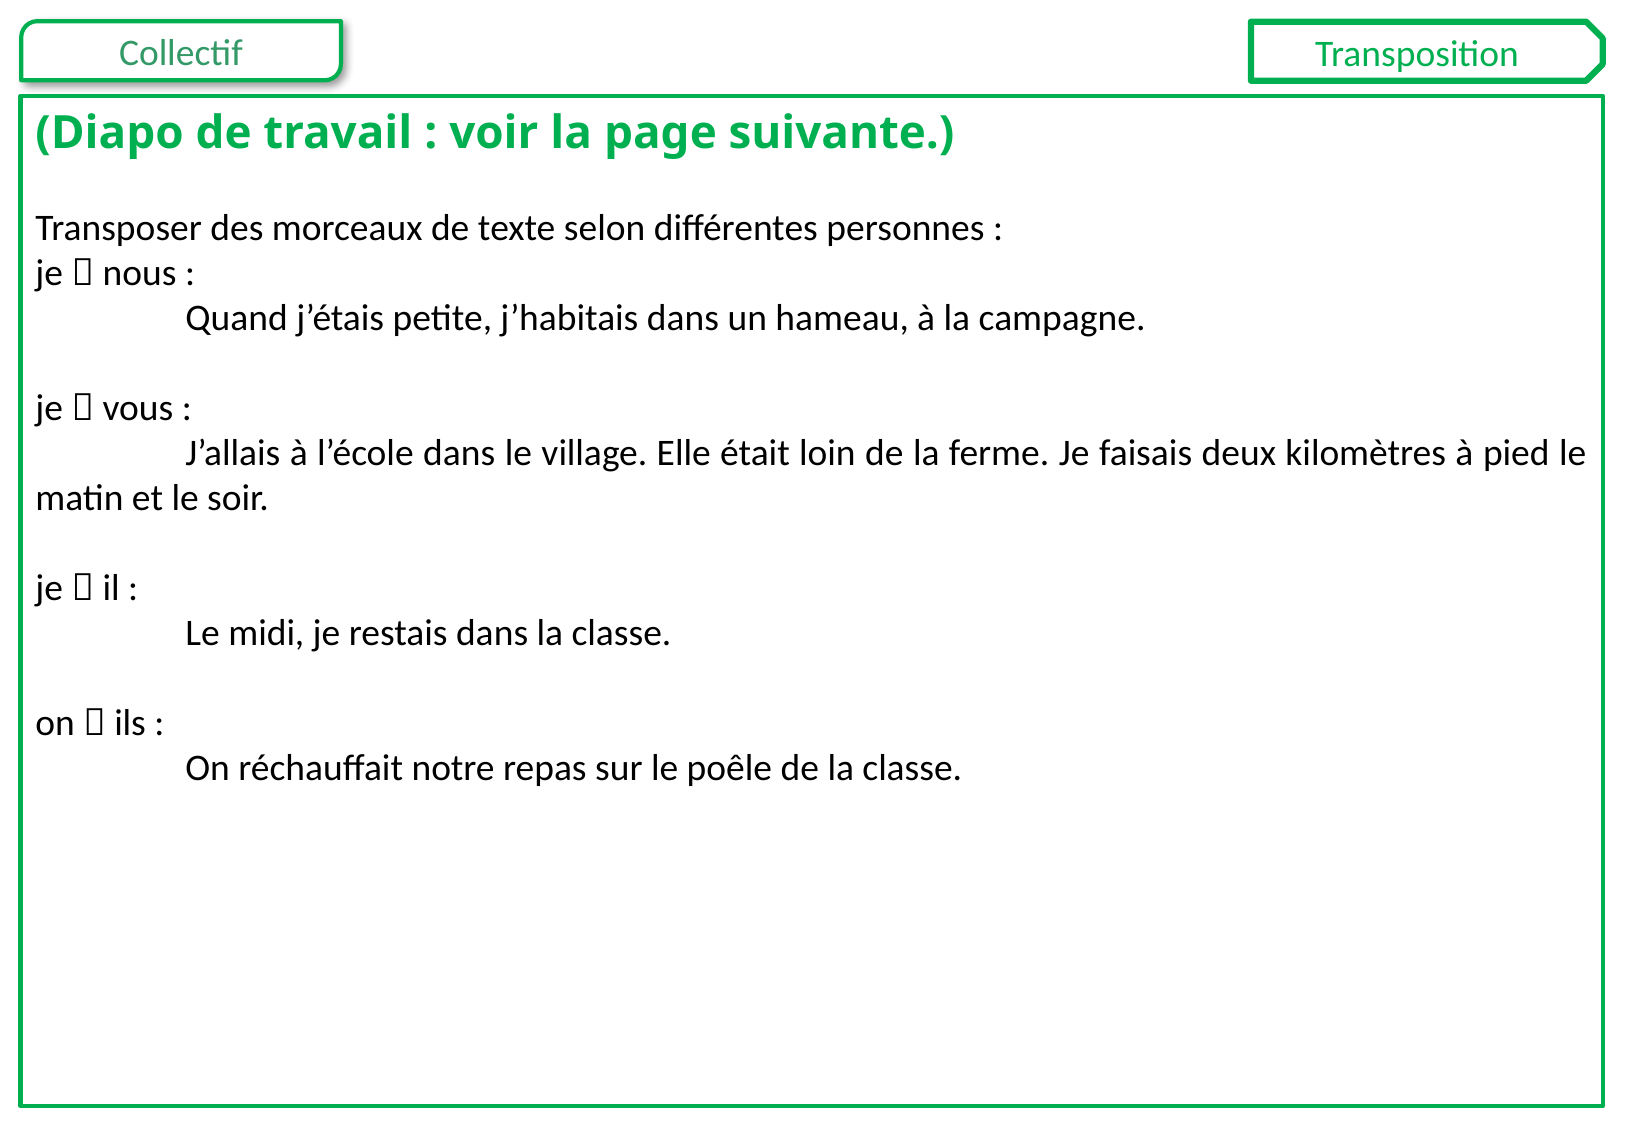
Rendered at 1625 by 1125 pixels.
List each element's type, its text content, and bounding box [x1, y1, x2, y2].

list Transposition [1250, 21, 1584, 81]
list (Diapo de travail : voir la page suivante.) Transposer des morceaux de texte selon différentes personnes : je  nous : Quand j’étais petite, j’habitais dans un hameau, à la campagne. je  vous : J’allais à l’école dans le village. Elle était loin de la ferme. Je faisais deux kilomètres à pied le matin et le soir. je  il : Le midi, je restais dans la classe. on  ils : On réchauffait notre repas sur le poêle de la classe. [18, 94, 1605, 1108]
